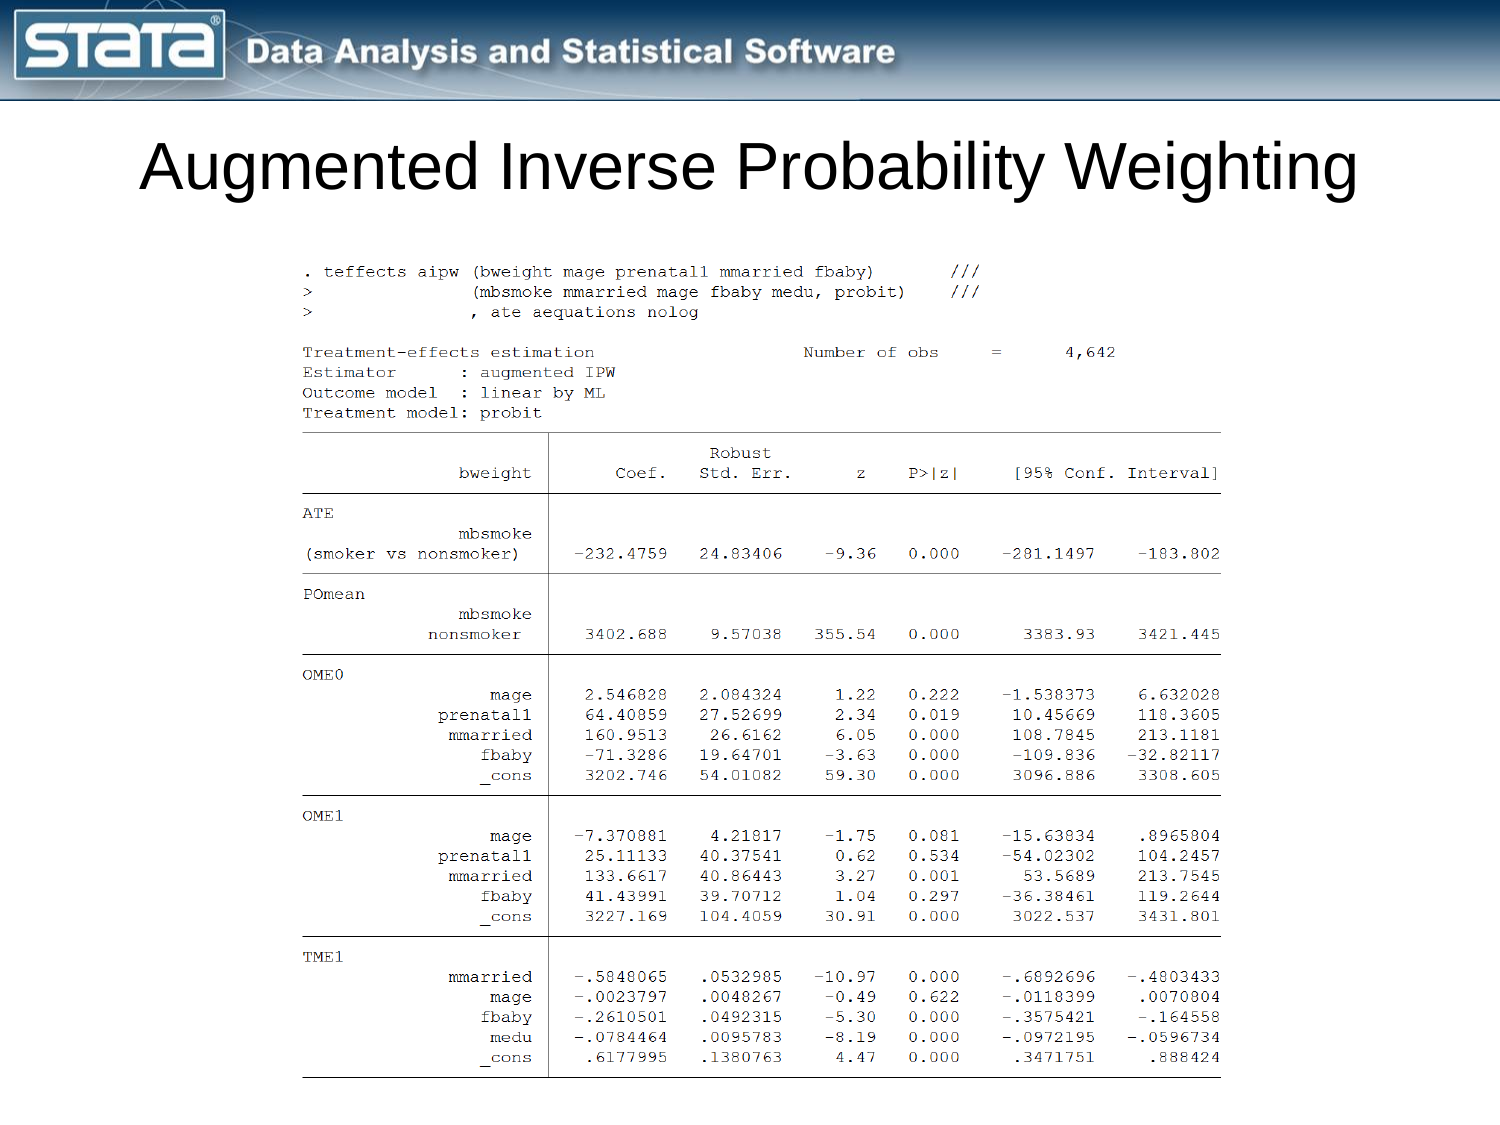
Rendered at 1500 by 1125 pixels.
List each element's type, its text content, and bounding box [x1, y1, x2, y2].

picture [0, 0, 1500, 102]
title Augmented Inverse Probability Weighting [0, 108, 1500, 225]
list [299, 262, 1240, 1088]
